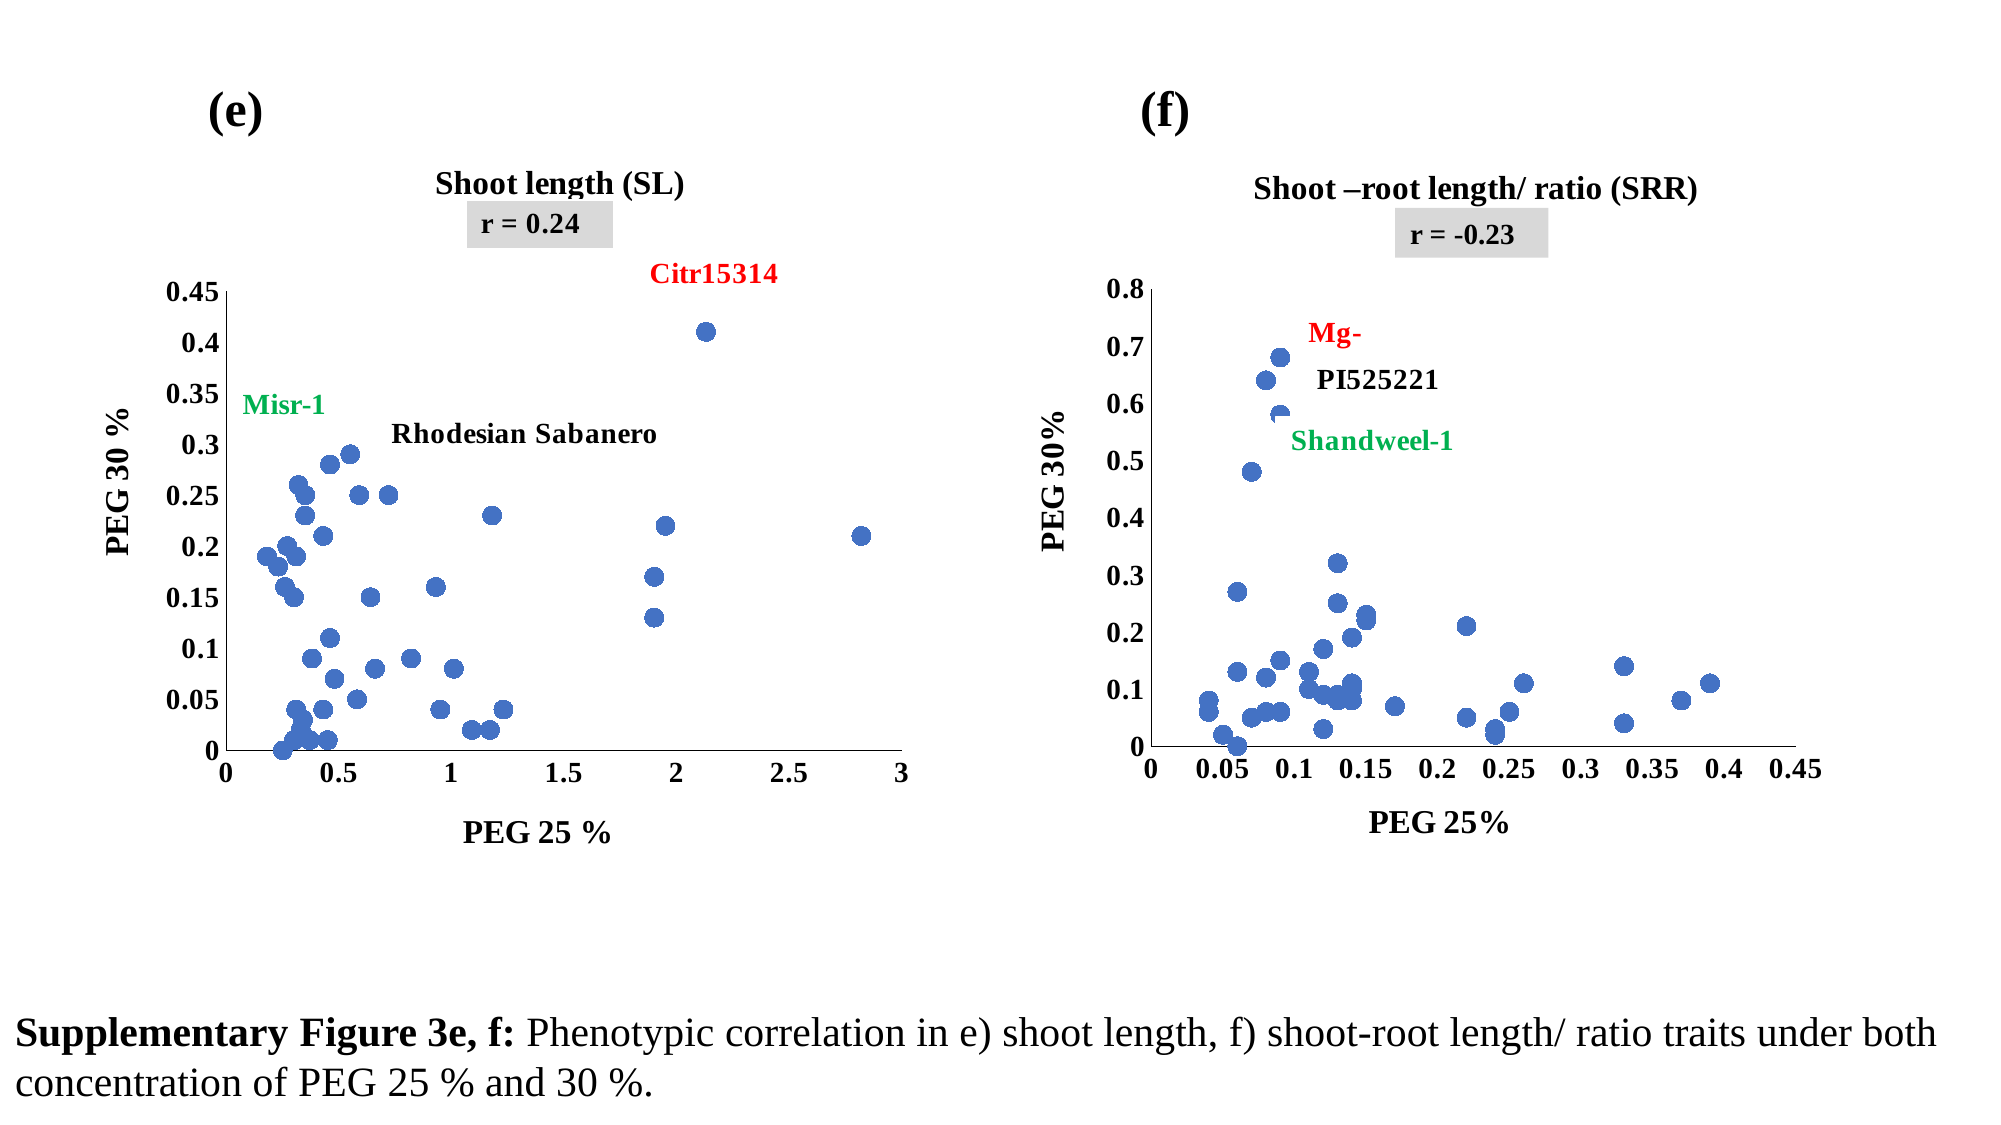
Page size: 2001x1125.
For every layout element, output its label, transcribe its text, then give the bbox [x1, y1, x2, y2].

text_box Supplementary Figure 3e, f: Phenotypic correlation in e) shoot length, f) shoot-root length/ ratio traits under both concentration of PEG 25 % and 30 %. [0, 997, 1961, 1113]
chart [79, 144, 933, 867]
chart [1019, 144, 1838, 867]
text_box (e) [192, 69, 377, 143]
text_box (f) [1125, 69, 1310, 143]
